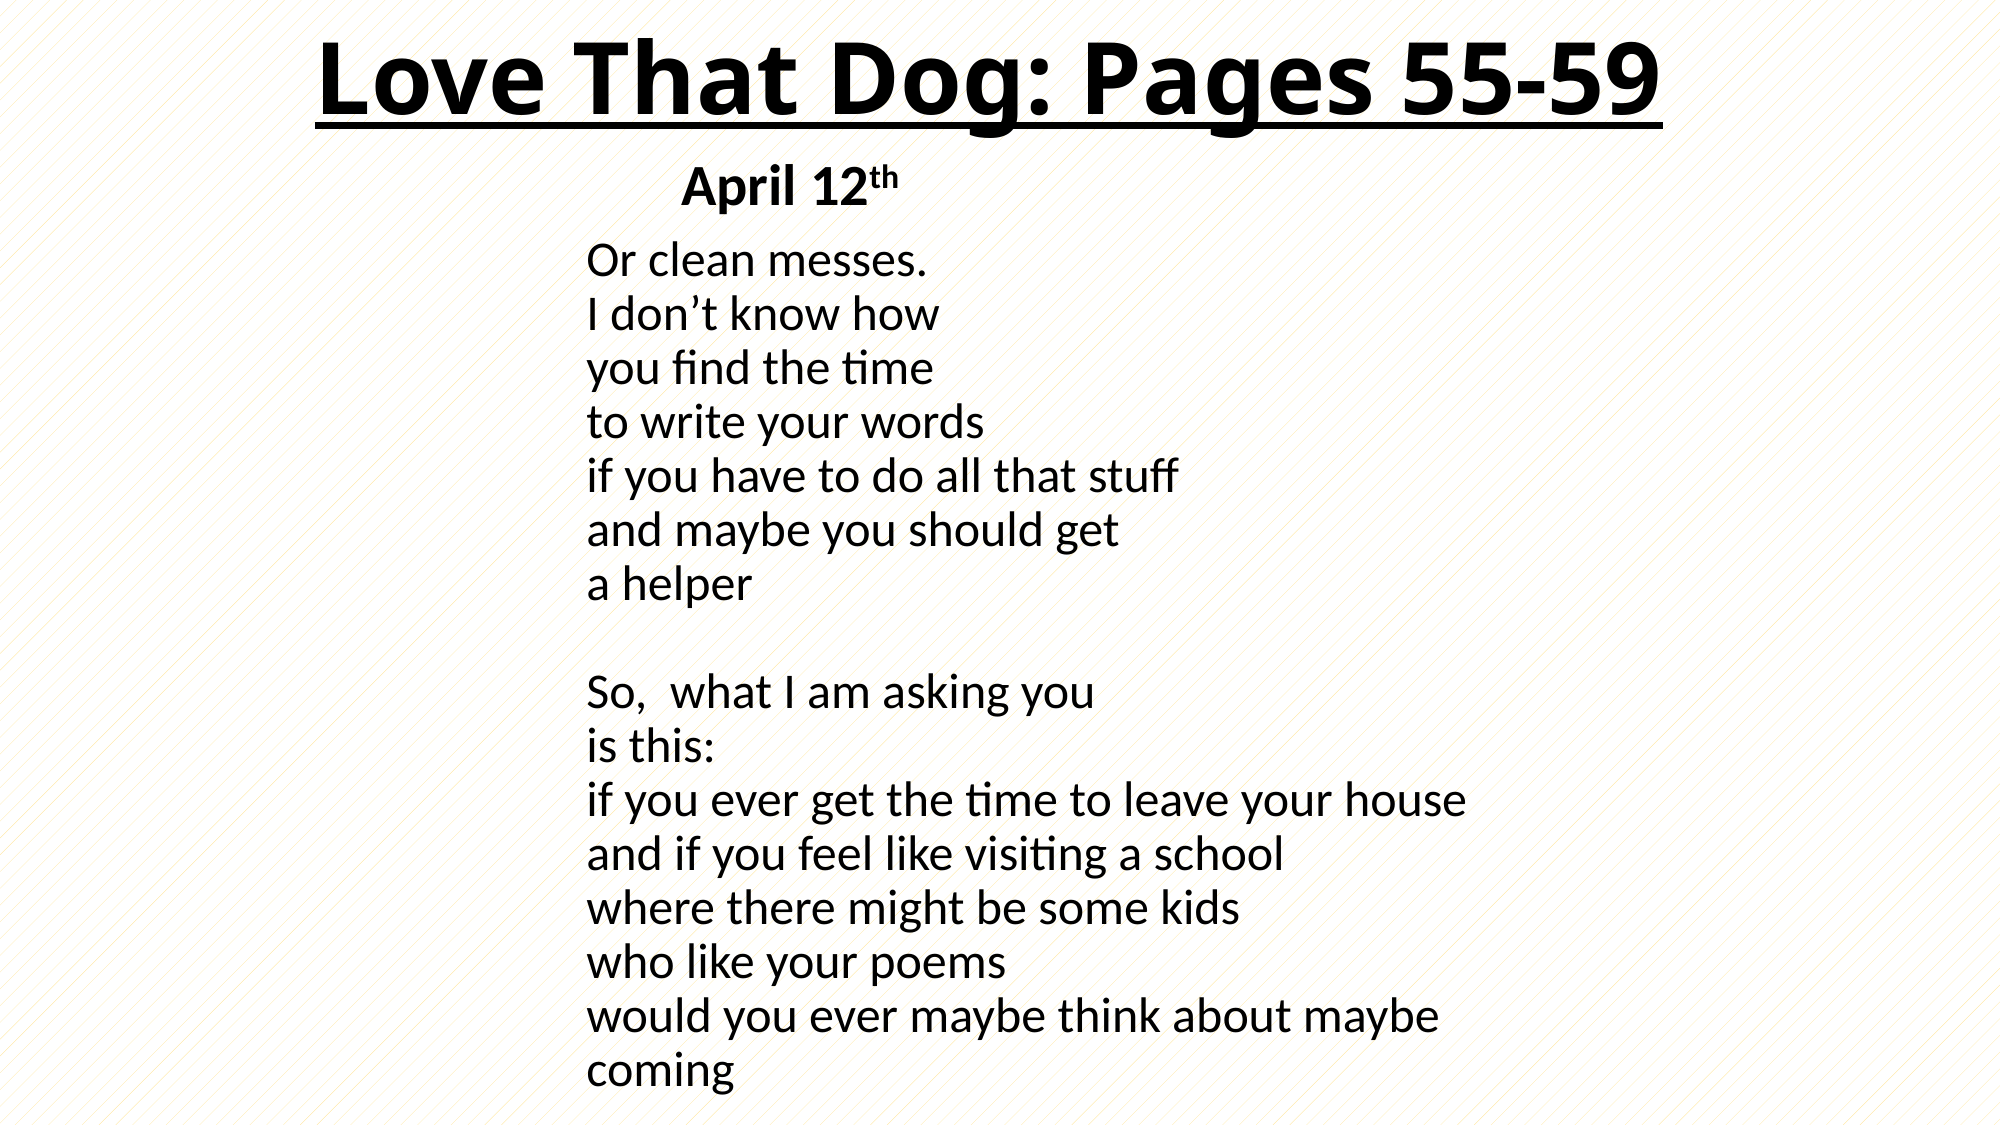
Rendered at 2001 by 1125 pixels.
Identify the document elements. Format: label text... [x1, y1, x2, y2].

title Love That Dog: Pages 55-59 [299, 10, 1716, 154]
list Or clean messes. I don’t know how you find the time to write your words if you have to do all that stuff and maybe you should get a helper So, what I am asking you is this: if you ever get the time to leave your house and if you feel like visiting a school where there might be some kids who like your poems would you ever maybe think about maybe coming [571, 225, 1602, 633]
text_box April 12th [666, 139, 1178, 225]
